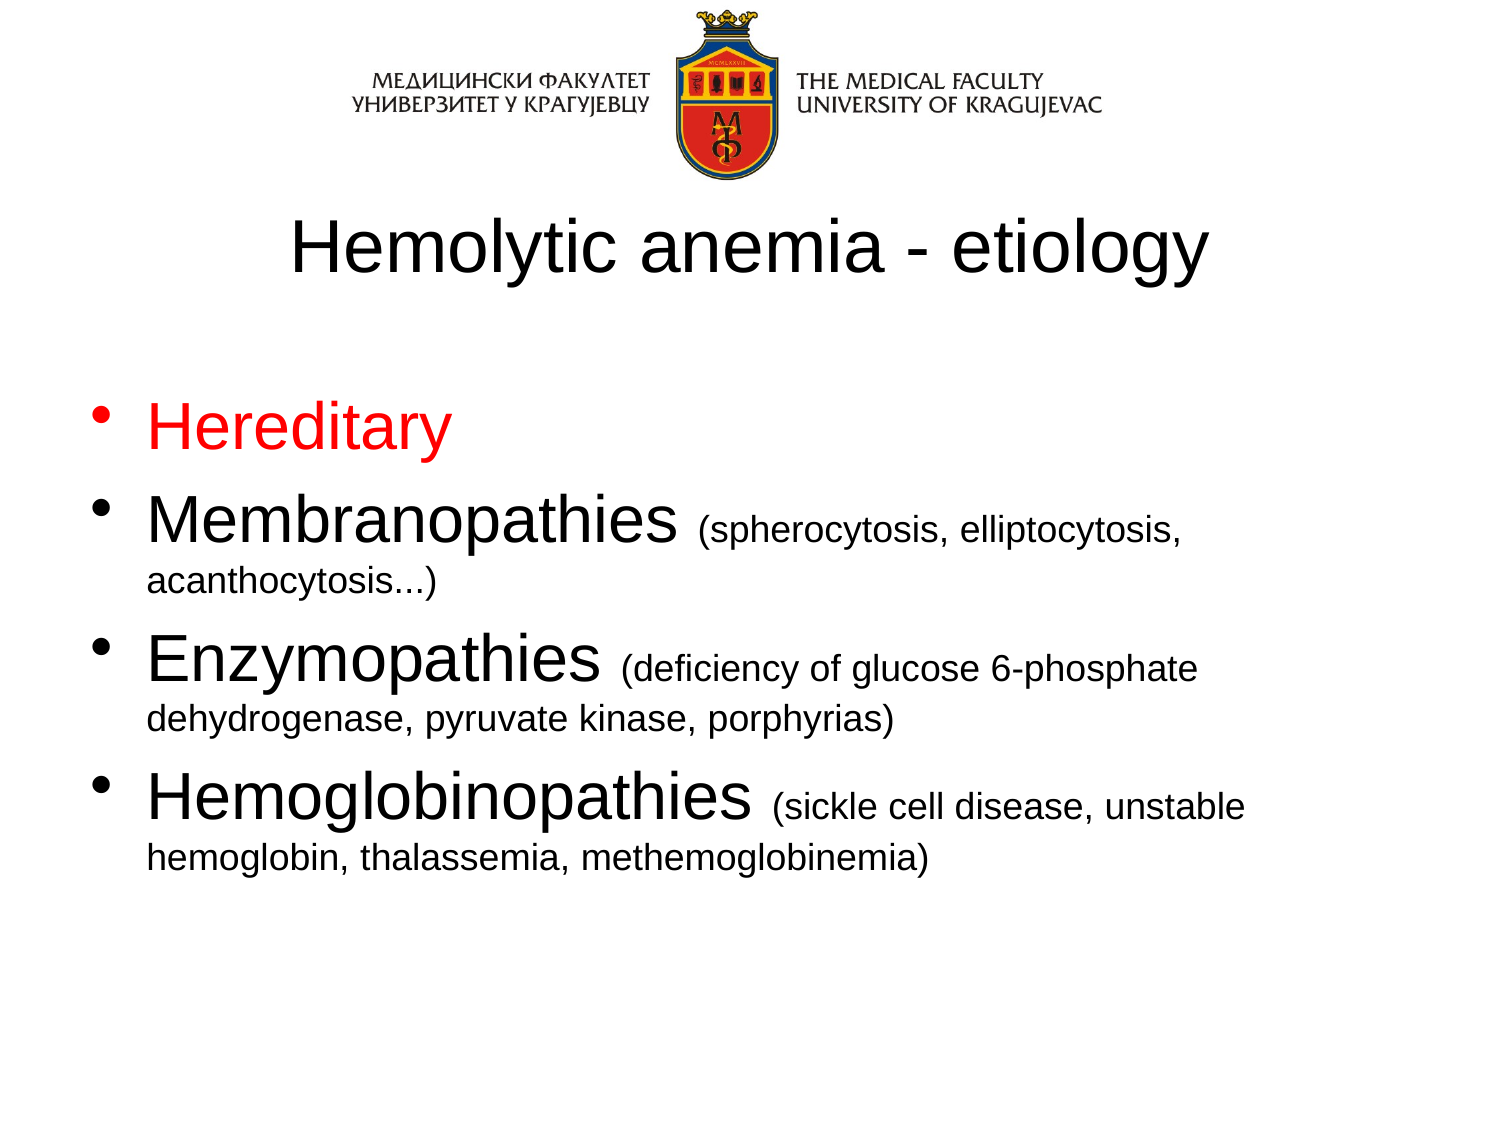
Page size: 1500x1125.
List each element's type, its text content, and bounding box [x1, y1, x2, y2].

picture [328, 0, 1125, 148]
title Hemolytic anemia - etiology [75, 148, 1425, 337]
list Hereditary Membranopathies (spherocytosis, elliptocytosis, acanthocytosis...) Enzymopathies (deficiency of glucose 6-phosphate dehydrogenase, pyruvate kinase, porphyrias) Hemoglobinopathies (sickle cell disease, unstable hemoglobin, thalassemia, methemoglobinemia) [75, 375, 1425, 1118]
